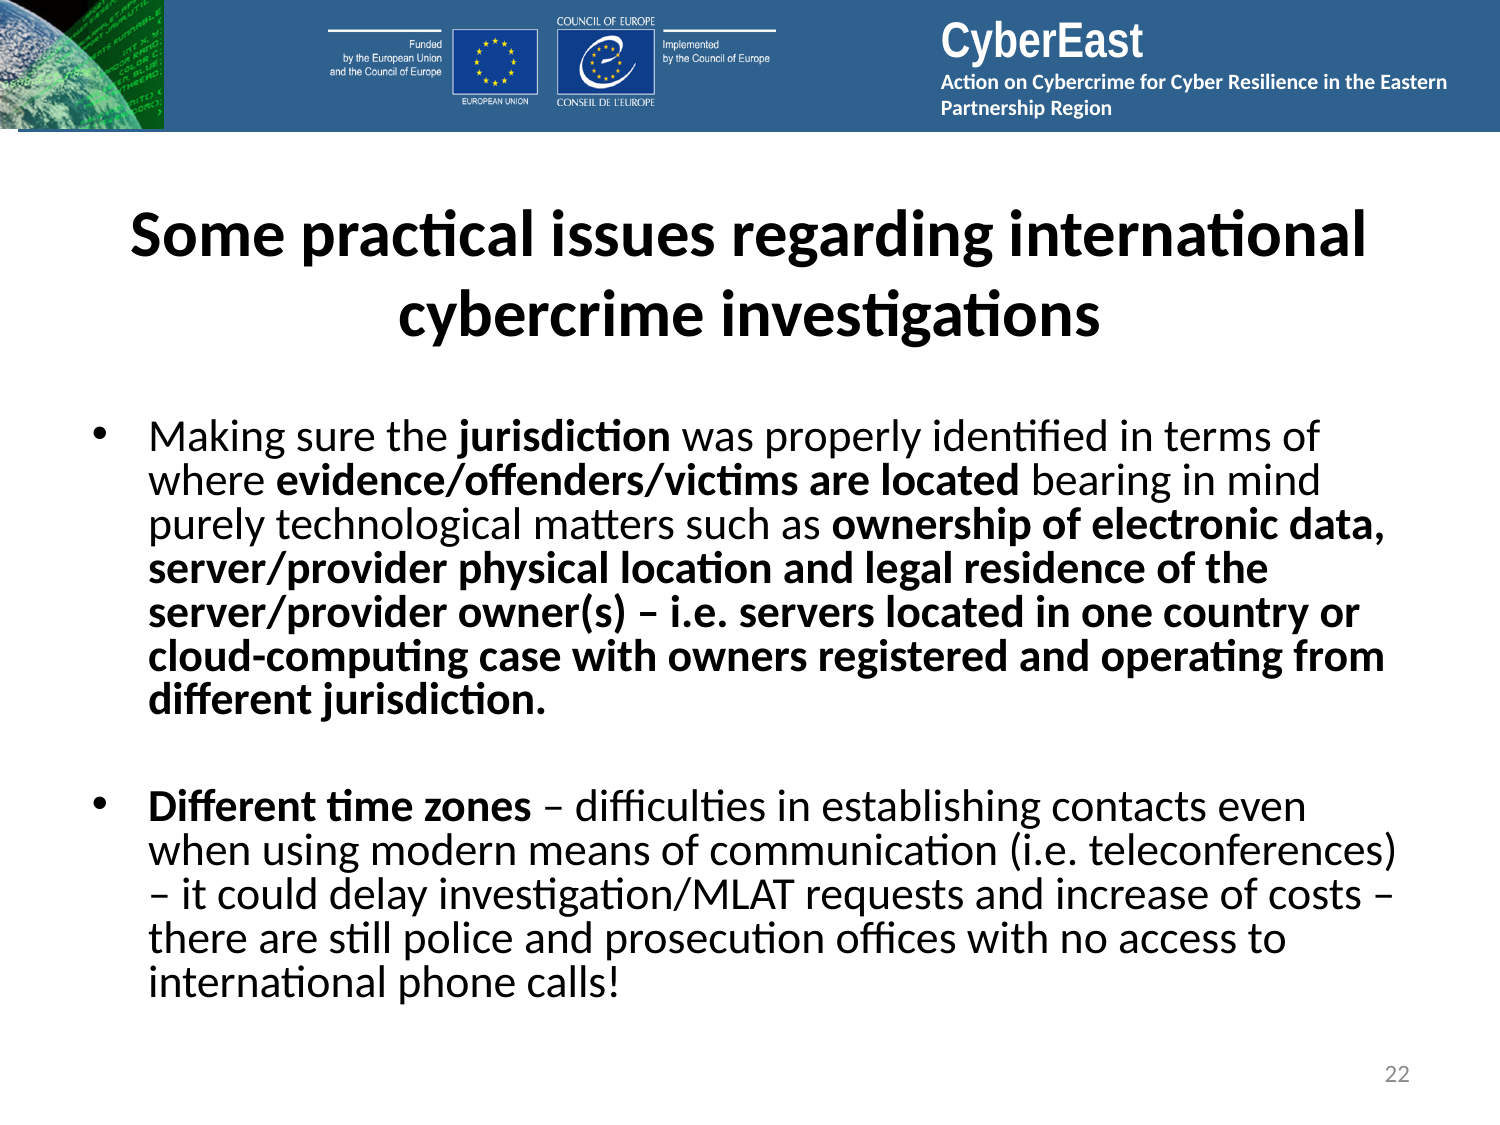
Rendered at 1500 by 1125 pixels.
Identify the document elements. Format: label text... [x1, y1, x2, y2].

slide_number 22 [1074, 1042, 1425, 1103]
list Making sure the jurisdiction was properly identified in terms of where evidence/offenders/victims are located bearing in mind purely technological matters such as ownership of electronic data, server/provider physical location and legal residence of the server/provider owner(s) – i.e. servers located in one country or cloud-computing case with owners registered and operating from different jurisdiction. Different time zones – difficulties in establishing contacts even when using modern means of communication (i.e. teleconferences) – it could delay investigation/MLAT requests and increase of costs – there are still police and prosecution offices with no access to international phone calls! [76, 408, 1427, 1052]
title Some practical issues regarding international cybercrime investigations [75, 175, 1425, 364]
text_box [0, 0, 1500, 132]
